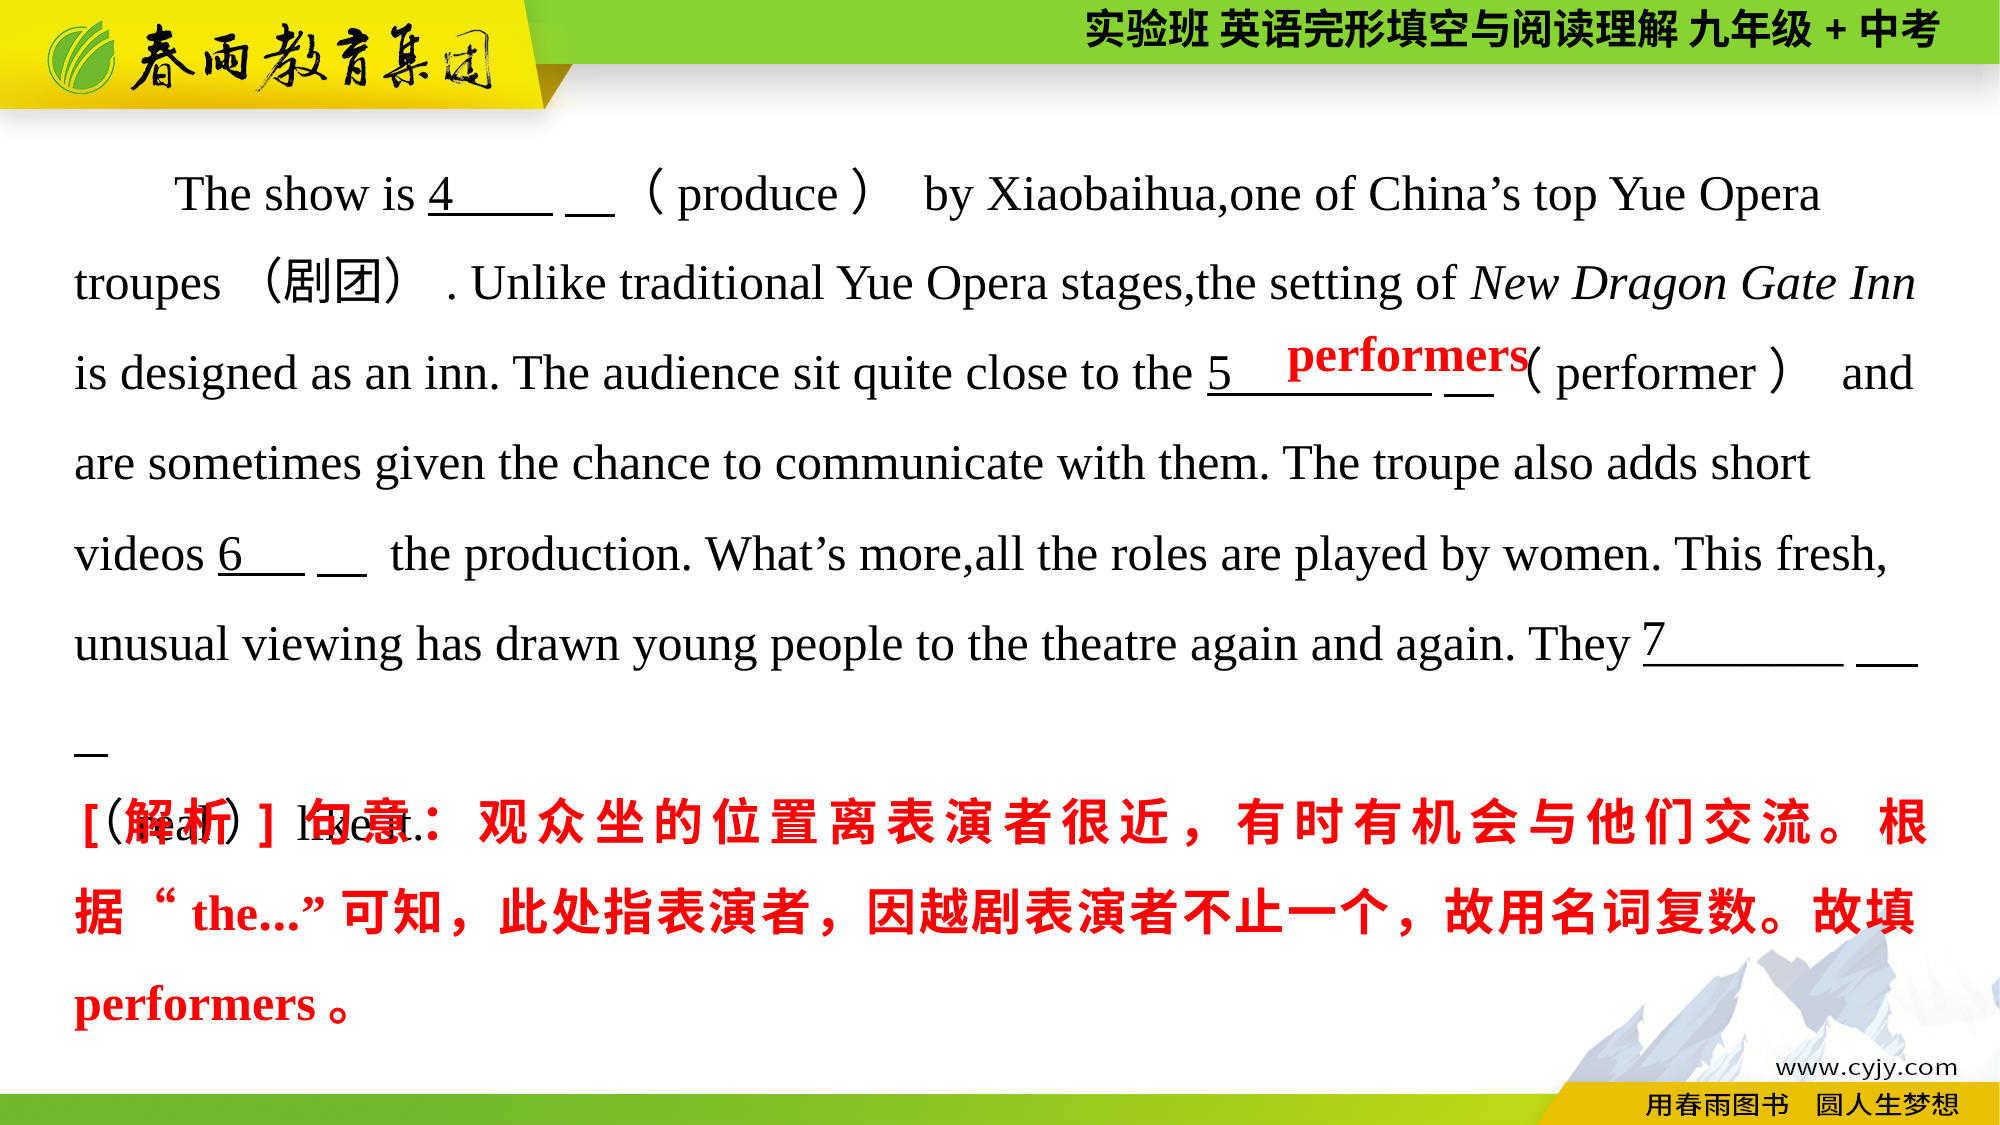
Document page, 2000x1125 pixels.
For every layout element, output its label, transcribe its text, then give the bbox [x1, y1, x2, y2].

text_box performers [1272, 314, 1545, 390]
picture [0, 0, 2000, 1125]
text_box [解析]句意：观众坐的位置离表演者很近，有时有机会与他们交流。根据“the...”可知，此处指表演者，因越剧表演者不止一个，故用名词复数。故填performers。 [59, 752, 1944, 1038]
list The show is 4 （produce） by Xiaobaihua,one of China’s top Yue Opera troupes（剧团）. Unlike traditional Yue Opera stages,the setting of New Dragon Gate Inn is designed as an inn. The audience sit quite close to the 5 （performer） and are sometimes given the chance to communicate with them. The troupe also adds short videos 6 the production. What’s more,all the roles are played by women. This fresh, unusual viewing has drawn young people to the theatre again and again. They ________ （real） like it. [59, 122, 1944, 752]
text_box 7 [1626, 597, 1681, 673]
